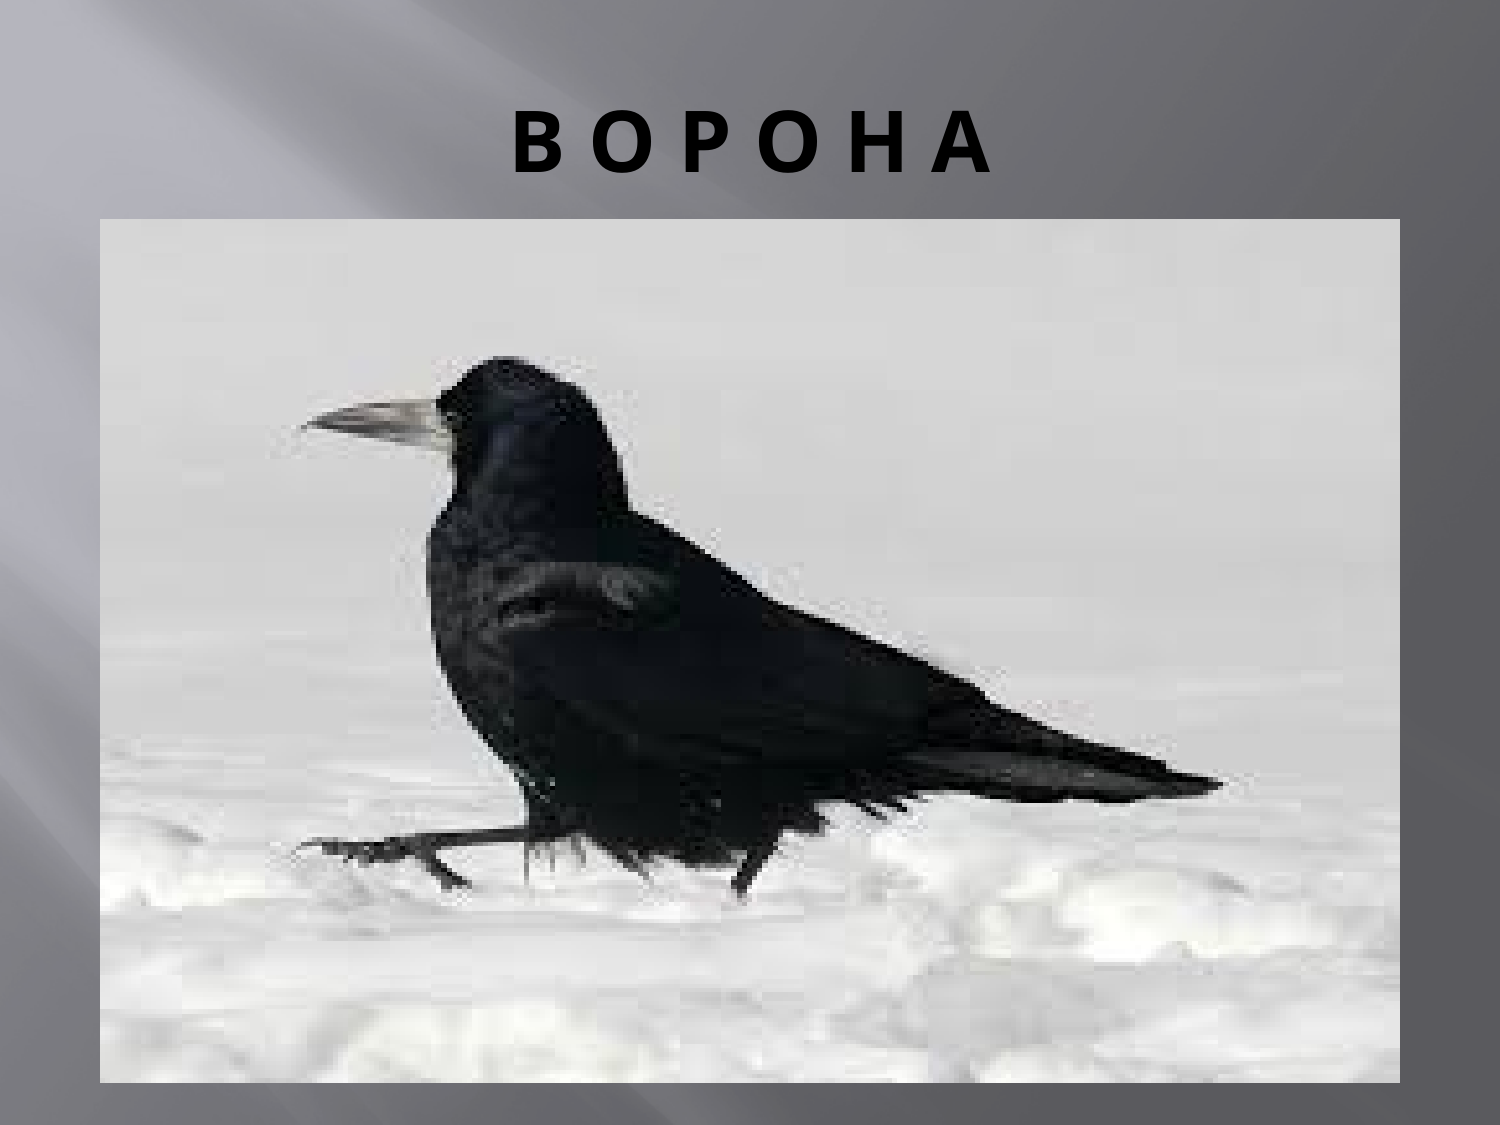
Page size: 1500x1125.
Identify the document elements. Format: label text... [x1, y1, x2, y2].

title В О Р О Н А [75, 45, 1425, 233]
picture [100, 219, 1400, 1083]
